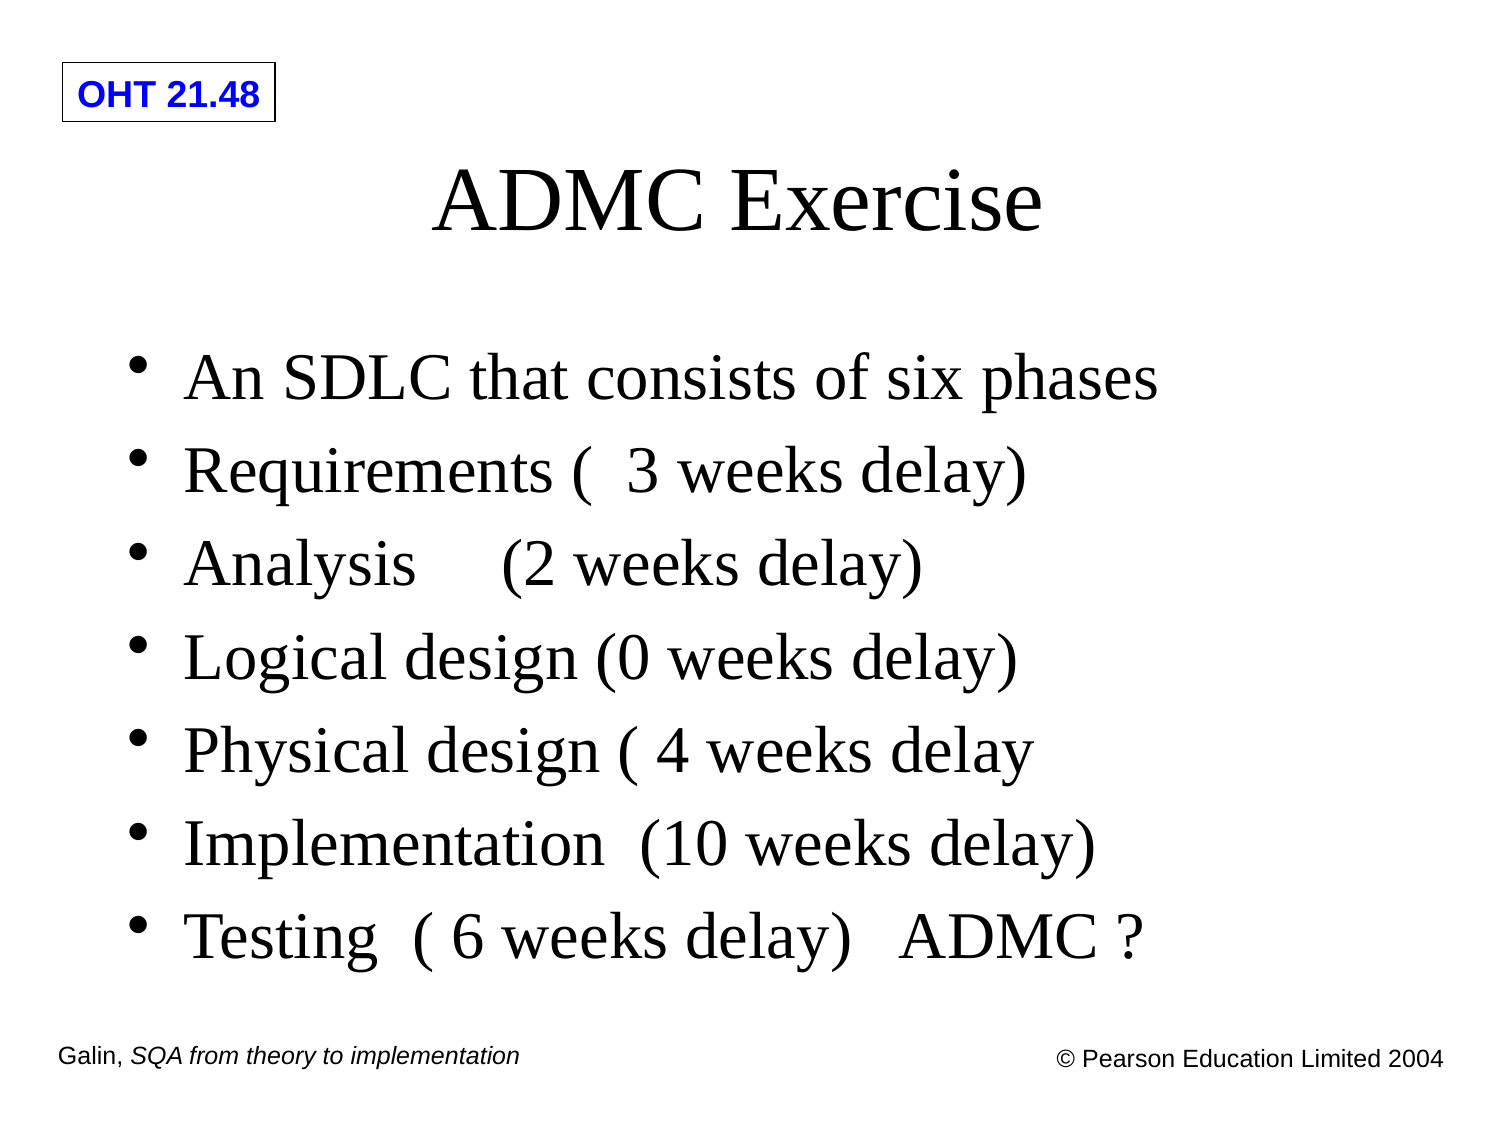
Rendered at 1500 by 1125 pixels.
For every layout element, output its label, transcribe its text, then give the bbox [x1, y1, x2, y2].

title ADMC Exercise [112, 99, 1388, 288]
list An SDLC that consists of six phases Requirements ( 3 weeks delay) Analysis (2 weeks delay) Logical design (0 weeks delay) Physical design ( 4 weeks delay Implementation (10 weeks delay) Testing ( 6 weeks delay) ADMC ? [112, 324, 1388, 1001]
